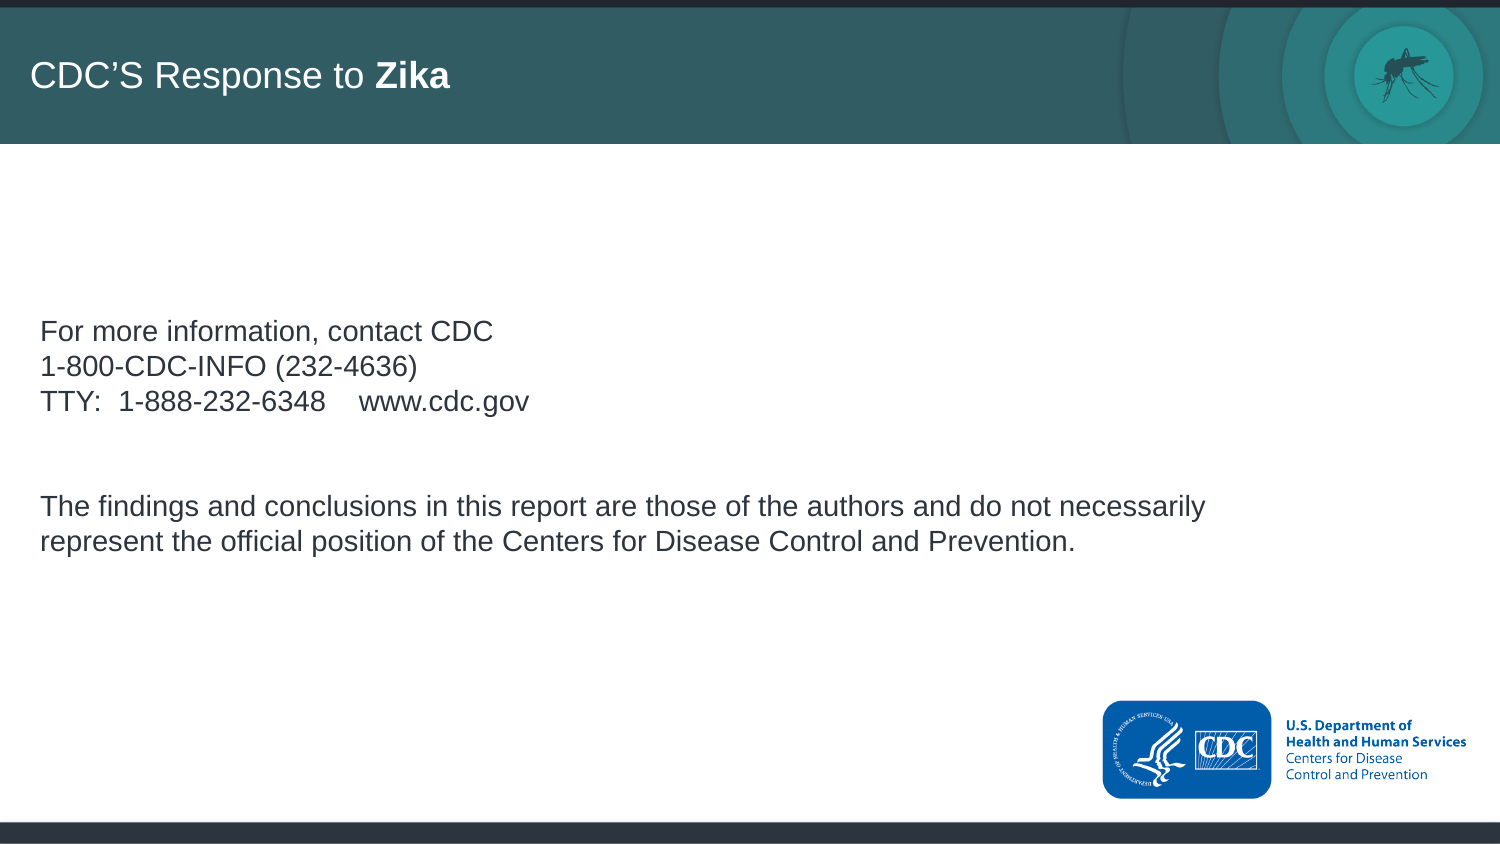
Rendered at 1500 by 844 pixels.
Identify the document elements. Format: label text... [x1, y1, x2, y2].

picture [1101, 699, 1466, 800]
title For more information, contact CDC 1-800-CDC-INFO (232-4636) TTY: 1-888-232-6348 www.cdc.gov The findings and conclusions in this report are those of the authors and do not necessarily represent the official position of the Centers for Disease Control and Prevention. [25, 304, 1301, 486]
picture [0, 0, 1500, 144]
